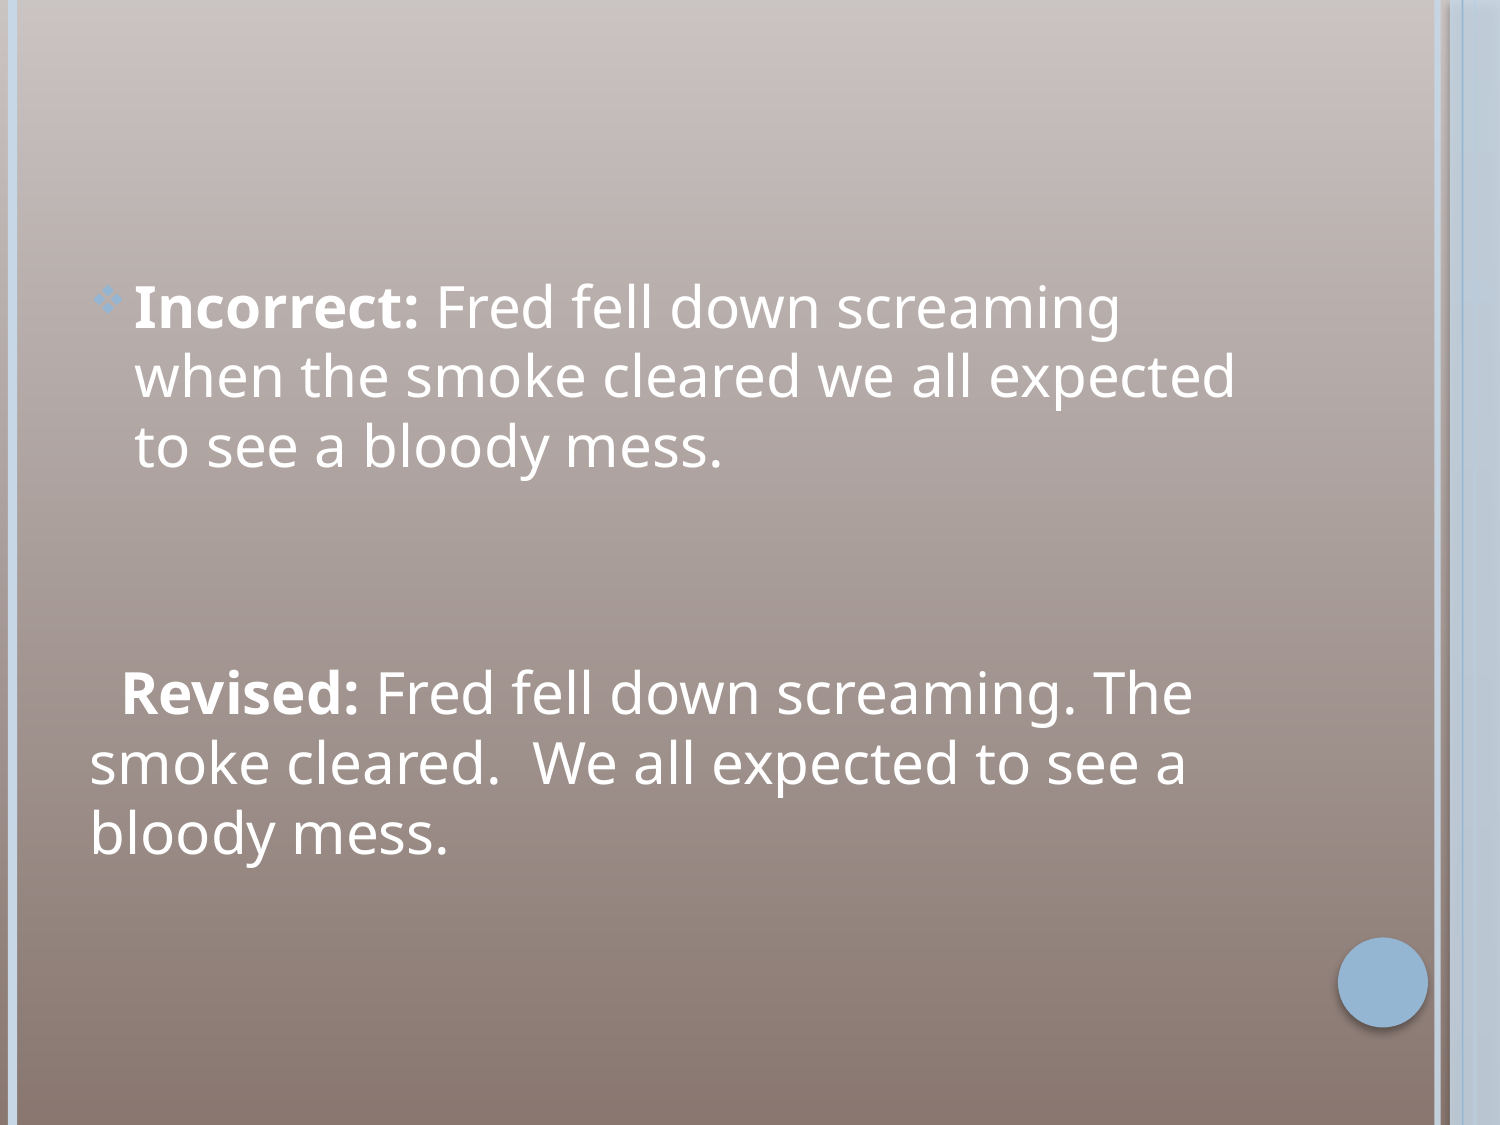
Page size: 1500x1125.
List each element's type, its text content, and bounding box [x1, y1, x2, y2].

list Incorrect: Fred fell down screaming when the smoke cleared we all expected to see a bloody mess. Revised: Fred fell down screaming. The smoke cleared. We all expected to see a bloody mess. [75, 262, 1300, 1062]
